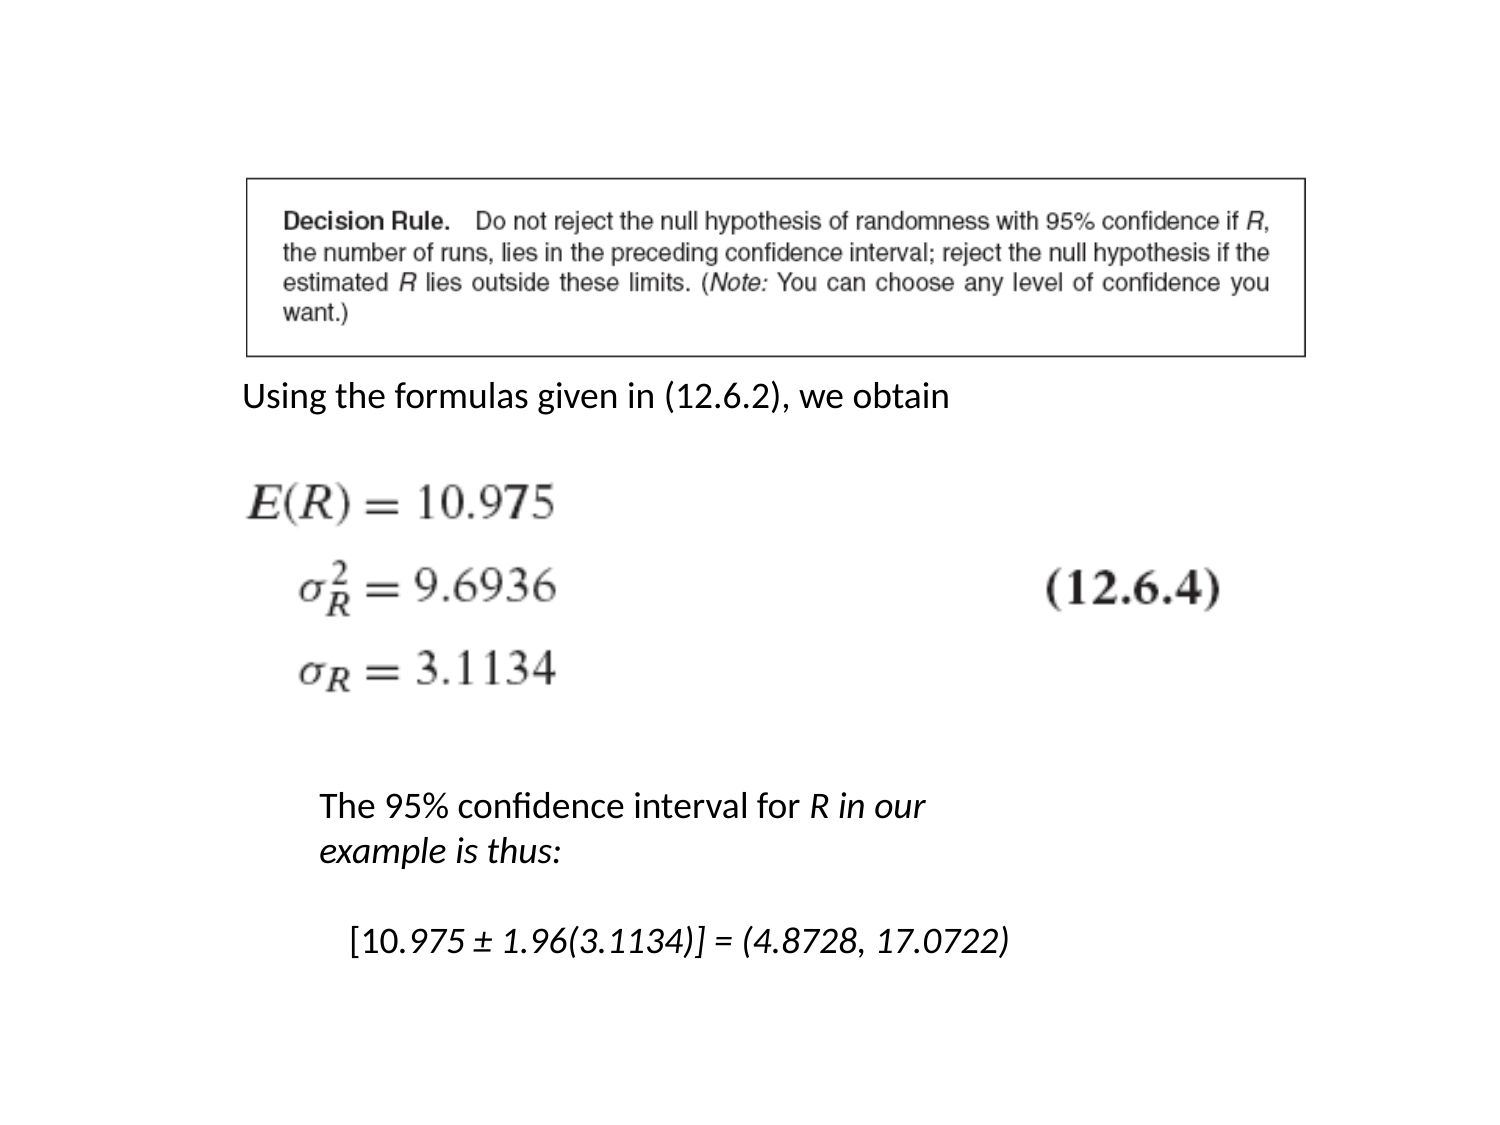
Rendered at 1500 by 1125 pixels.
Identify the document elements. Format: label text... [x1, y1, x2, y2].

text_box Using the formulas given in (12.6.2), we obtain [226, 363, 966, 423]
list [245, 175, 1306, 359]
text_box The 95% confidence interval for R in our example is thus: [10.975 ± 1.96(3.1134)] = (4.8728, 17.0722) [304, 773, 1055, 969]
picture [222, 456, 1252, 729]
